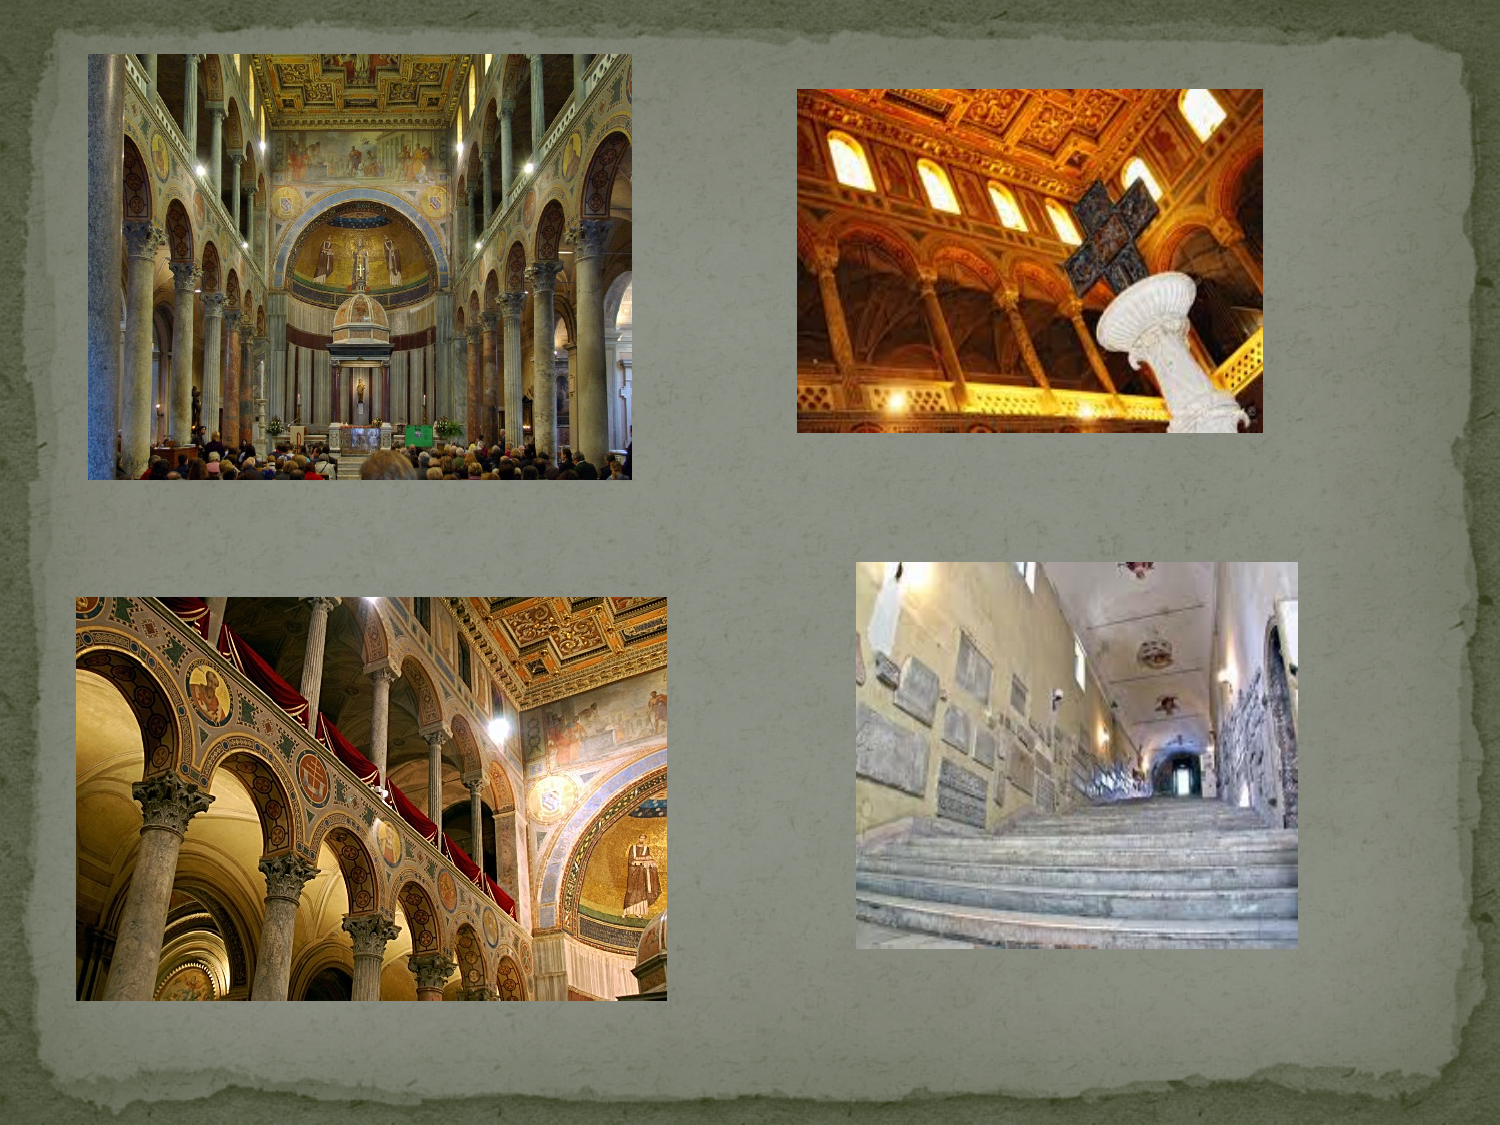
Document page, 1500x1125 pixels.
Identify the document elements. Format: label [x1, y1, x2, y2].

picture [856, 562, 1298, 949]
picture [797, 89, 1263, 433]
picture [88, 54, 632, 480]
picture [76, 597, 667, 1001]
